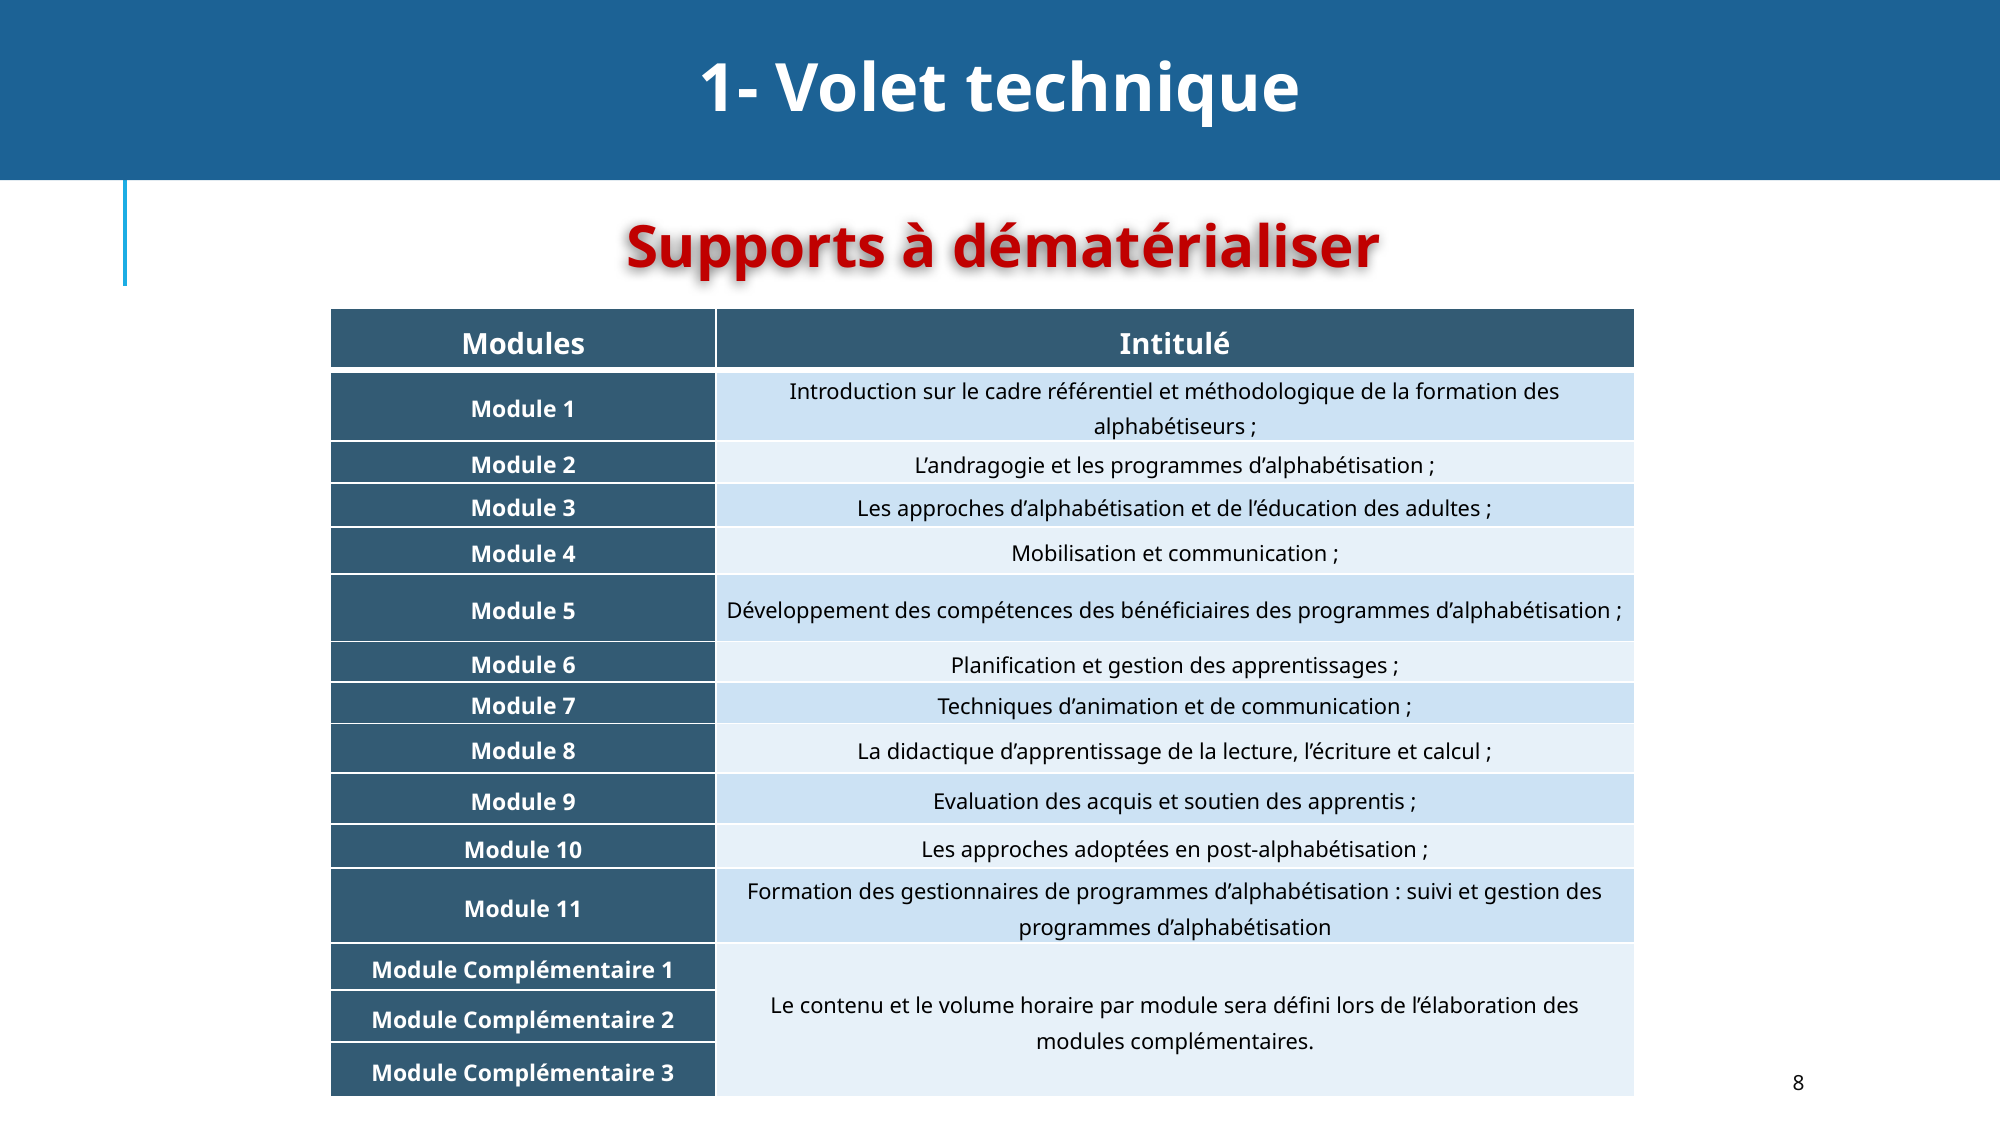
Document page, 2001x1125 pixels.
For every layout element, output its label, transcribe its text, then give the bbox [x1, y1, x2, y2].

table_cell Module 5 [331, 575, 715, 641]
table_cell L’andragogie et les programmes d’alphabétisation ; [717, 442, 1634, 482]
table_cell Module 4 [331, 528, 715, 573]
table_cell Module 9 [331, 774, 715, 823]
slide_number 8 [1777, 1061, 1938, 1107]
table_cell Formation des gestionnaires de programmes d’alphabétisation : suivi et gestion des programmes d’alphabétisation [717, 869, 1634, 942]
table_cell Le contenu et le volume horaire par module sera défini lors de l’élaboration des modules complémentaires. [717, 944, 1634, 1096]
table_cell Les approches adoptées en post-alphabétisation ; [717, 825, 1634, 867]
table_cell Module 2 [331, 442, 715, 482]
table_cell Les approches d’alphabétisation et de l’éducation des adultes ; [717, 484, 1634, 526]
table_cell Module 7 [331, 683, 715, 723]
table_cell Evaluation des acquis et soutien des apprentis ; [717, 774, 1634, 823]
table_cell Module Complémentaire 3 [331, 1043, 715, 1096]
table_cell Planification et gestion des apprentissages ; [717, 642, 1634, 681]
table_cell Module 1 [331, 373, 715, 440]
table_cell Module 10 [331, 825, 715, 867]
table_cell Module Complémentaire 2 [331, 991, 715, 1041]
table_cell Module 11 [331, 869, 715, 942]
table_header Modules [331, 309, 715, 367]
table_cell La didactique d’apprentissage de la lecture, l’écriture et calcul ; [717, 724, 1634, 772]
text_box Supports à dématérialiser [330, 202, 1677, 286]
table_cell Développement des compétences des bénéficiaires des programmes d’alphabétisation ; [717, 575, 1634, 641]
table_cell Module 3 [331, 484, 715, 526]
table_cell Introduction sur le cadre référentiel et méthodologique de la formation des alphabétiseurs ; [717, 373, 1634, 440]
table_cell Mobilisation et communication ; [717, 528, 1634, 573]
table_header Intitulé [717, 309, 1634, 367]
table_cell Module 6 [331, 642, 715, 681]
table_cell Module 8 [331, 724, 715, 772]
table_cell Module Complémentaire 1 [331, 944, 715, 989]
text_box 1- Volet technique [0, 0, 2000, 181]
table_cell Techniques d’animation et de communication ; [717, 683, 1634, 723]
